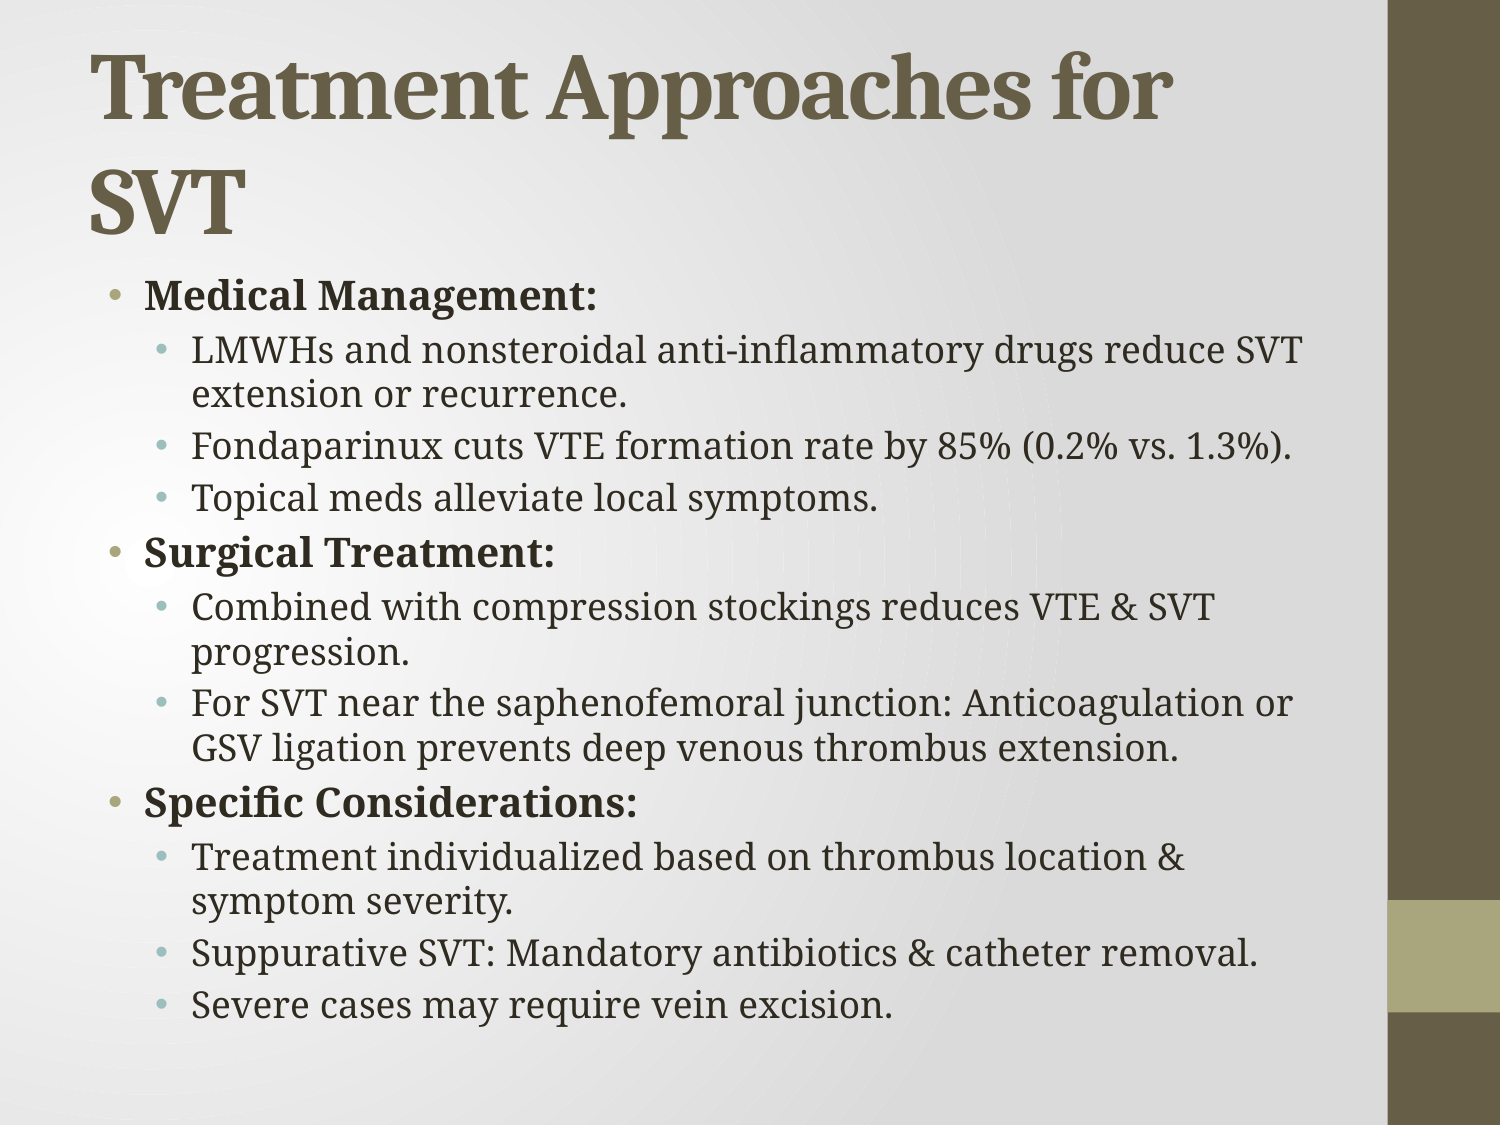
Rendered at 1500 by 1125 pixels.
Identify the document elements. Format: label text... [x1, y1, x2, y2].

title Treatment Approaches for SVT [75, 45, 1325, 233]
list Medical Management: LMWHs and nonsteroidal anti-inflammatory drugs reduce SVT extension or recurrence. Fondaparinux cuts VTE formation rate by 85% (0.2% vs. 1.3%). Topical meds alleviate local symptoms. Surgical Treatment: Combined with compression stockings reduces VTE & SVT progression. For SVT near the saphenofemoral junction: Anticoagulation or GSV ligation prevents deep venous thrombus extension. Specific Considerations: Treatment individualized based on thrombus location & symptom severity. Suppurative SVT: Mandatory antibiotics & catheter removal. Severe cases may require vein excision. [75, 262, 1325, 1050]
